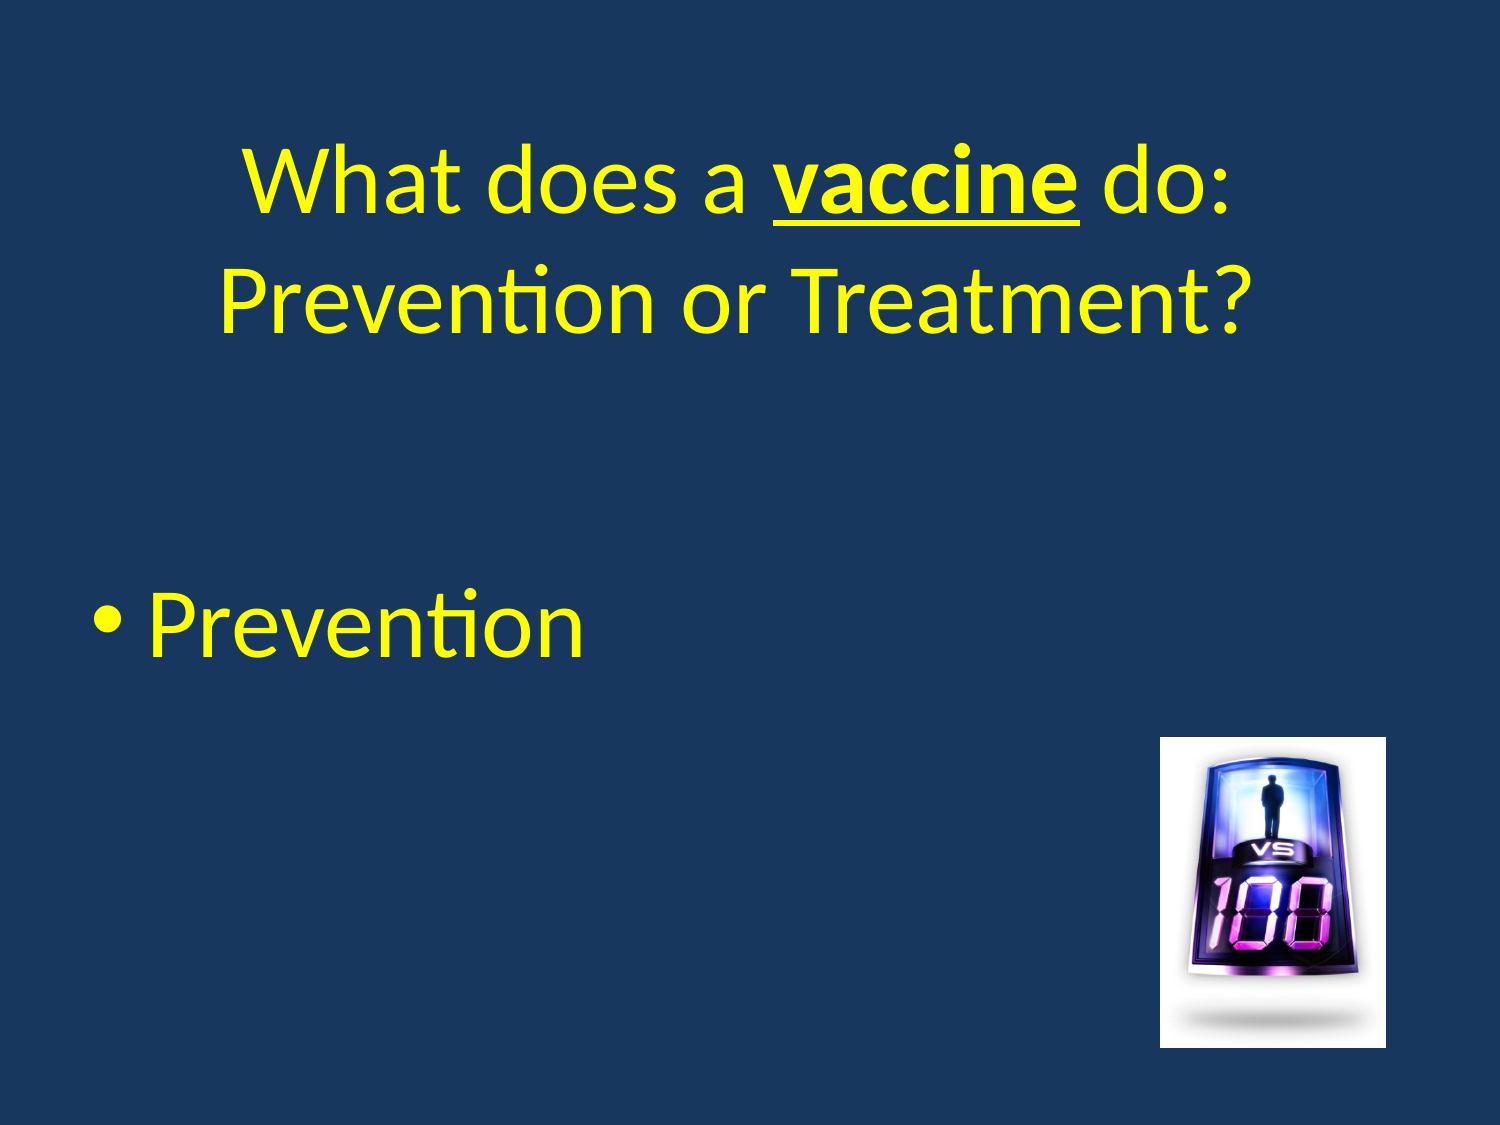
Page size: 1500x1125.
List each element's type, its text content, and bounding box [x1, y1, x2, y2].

picture [1160, 737, 1386, 1049]
title What does a vaccine do: Prevention or Treatment? [62, 200, 1413, 388]
list Prevention [75, 549, 1425, 725]
